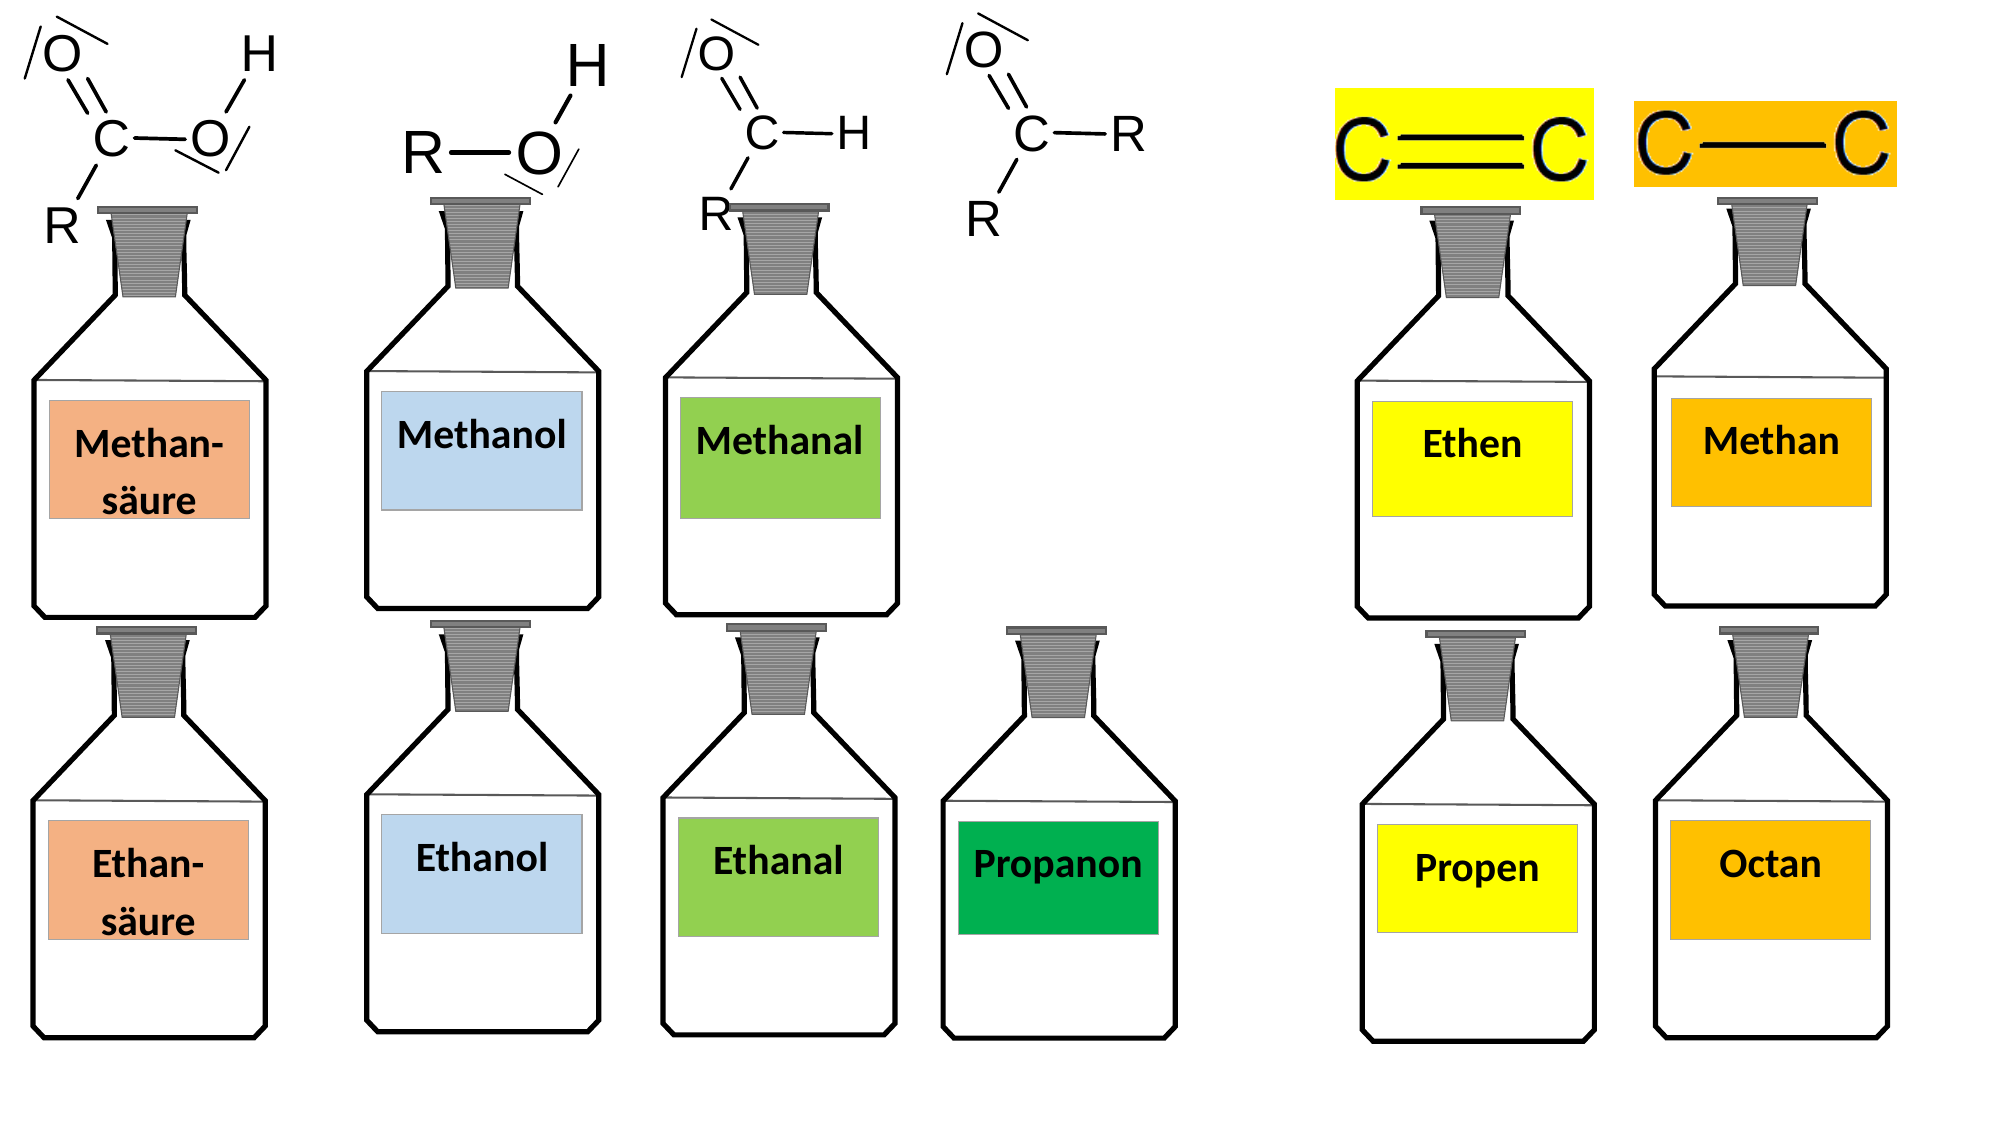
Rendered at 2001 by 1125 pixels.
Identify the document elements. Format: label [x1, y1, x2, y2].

picture [1334, 87, 1595, 201]
picture [20, 12, 280, 256]
text_box [665, 204, 898, 615]
picture [943, 9, 1148, 249]
picture [1634, 101, 1897, 188]
picture [678, 15, 872, 204]
text_box [943, 627, 1176, 1039]
text_box [366, 197, 599, 609]
text_box [1362, 630, 1595, 1042]
text_box [366, 621, 599, 1032]
text_box [1655, 627, 1888, 1038]
text_box [33, 627, 266, 1038]
text_box [662, 624, 896, 1035]
text_box [1654, 197, 1887, 606]
text_box [33, 206, 267, 618]
picture [401, 30, 610, 198]
text_box [1357, 207, 1590, 618]
